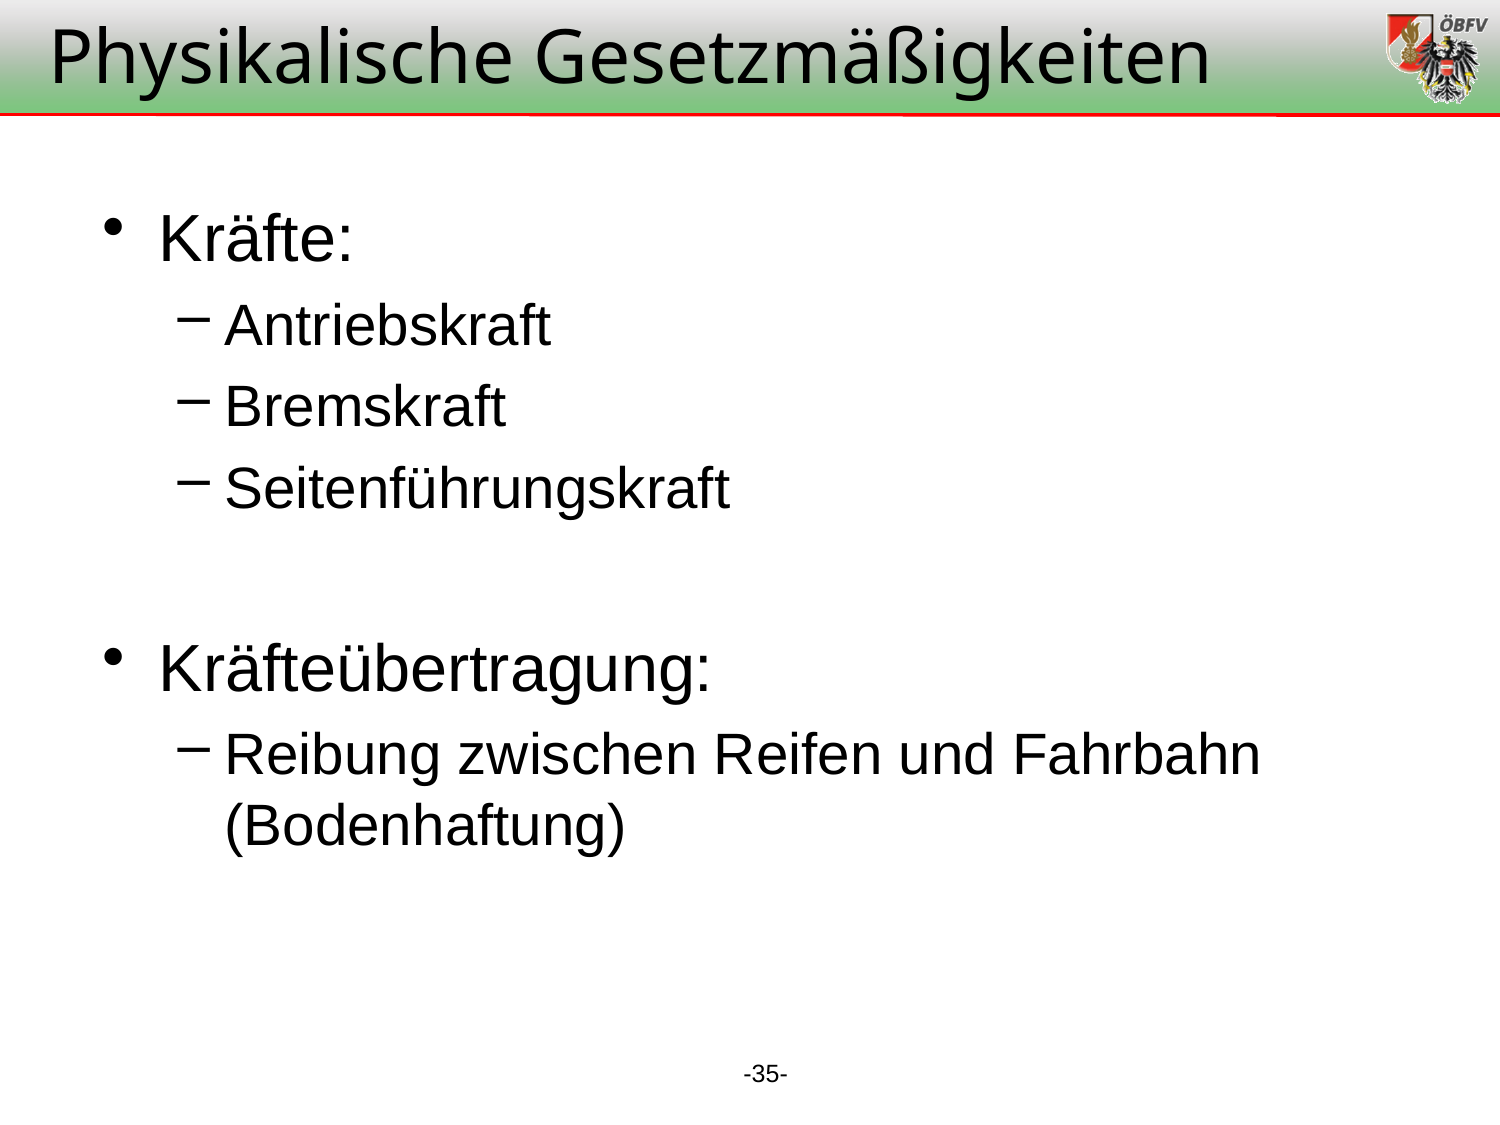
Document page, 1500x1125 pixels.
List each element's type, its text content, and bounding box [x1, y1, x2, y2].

list Kräfte: Antriebskraft Bremskraft Seitenführungskraft Kräfteübertragung: Reibung zwischen Reifen und Fahrbahn (Bodenhaftung) [87, 187, 1363, 963]
title Physikalische Gesetzmäßigkeiten [33, 10, 1384, 98]
slide_number -35- [609, 1049, 923, 1101]
picture [0, 0, 1500, 113]
